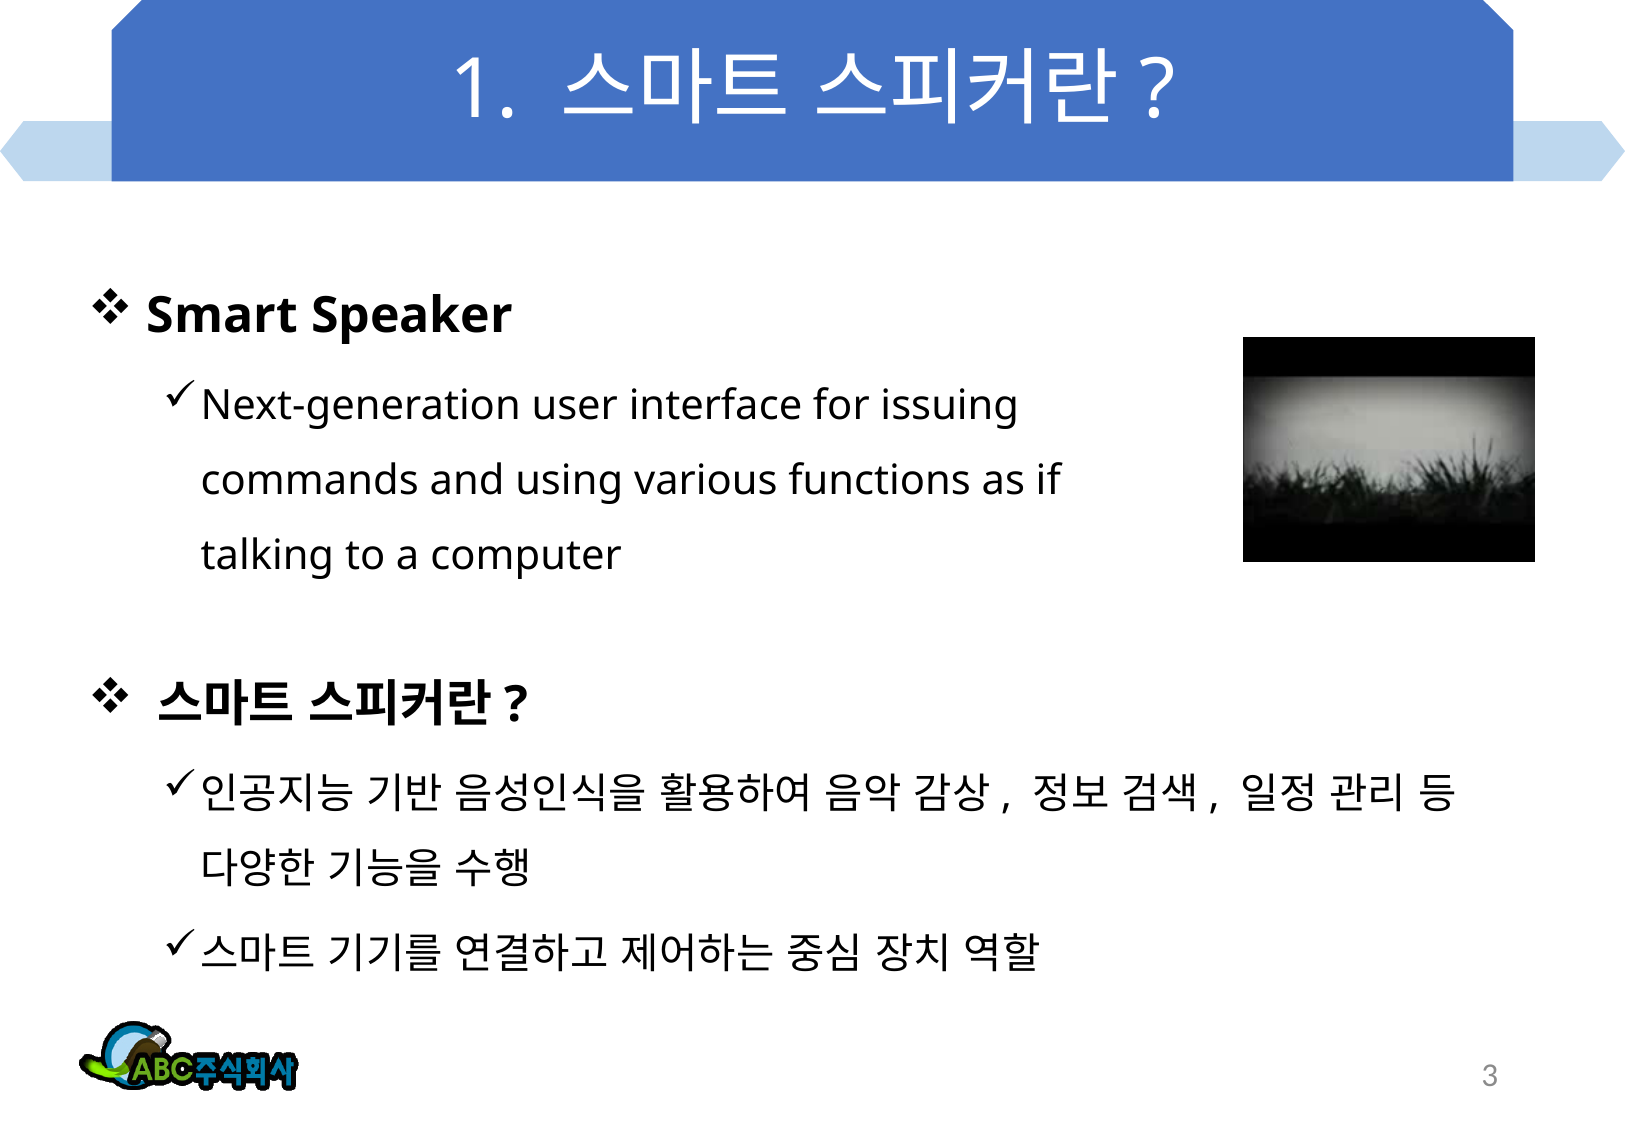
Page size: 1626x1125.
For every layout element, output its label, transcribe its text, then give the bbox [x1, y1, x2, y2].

text_box Smart Speaker Next-generation user interface for issuing commands and using various functions as if talking to a computer [73, 244, 1215, 612]
picture [69, 1013, 305, 1096]
slide_number 3 [1147, 1042, 1514, 1103]
text_box 스마트 스피커란? 인공지능 기반 음성인식을 활용하여 음악 감상, 정보 검색, 일정 관리 등 다양한 기능을 수행 스마트 기기를 연결하고 제어하는 중심 장치 역할 [73, 633, 1514, 1001]
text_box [1242, 336, 1536, 563]
title 1. 스마트 스피커란? [0, 0, 1625, 182]
